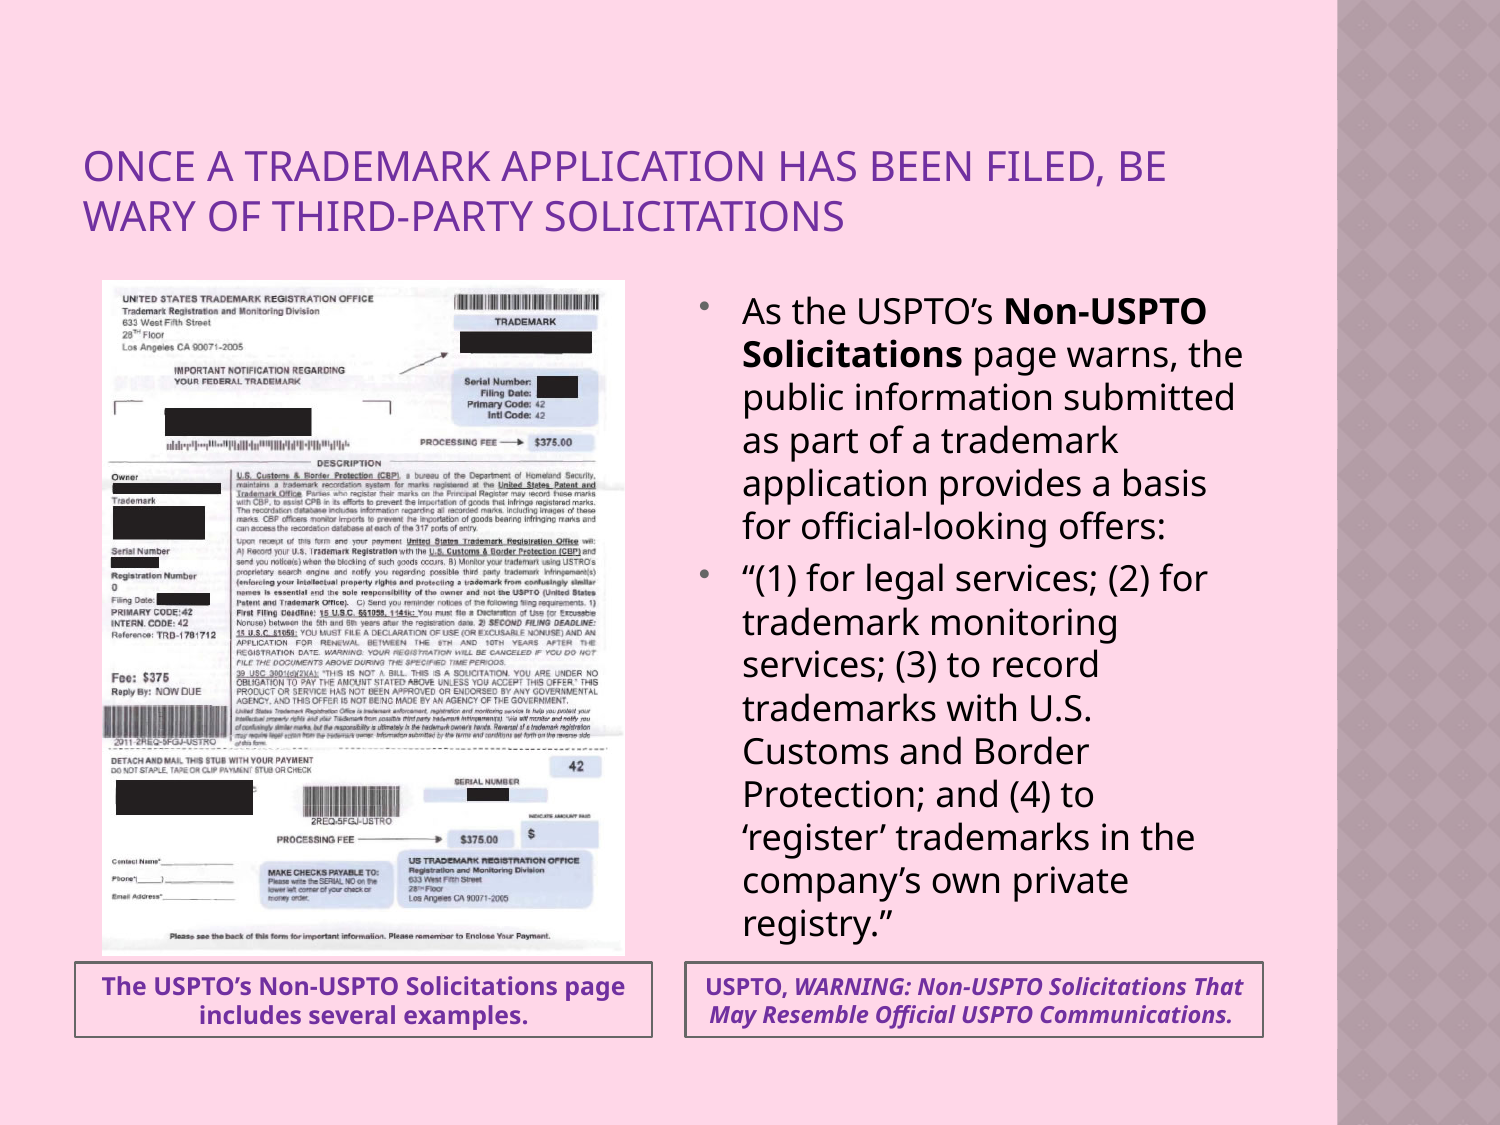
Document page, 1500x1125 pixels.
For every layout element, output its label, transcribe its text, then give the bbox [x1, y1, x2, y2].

title Once a trademark application has been filed, be wary of Third-Party Solicitations [75, 52, 1263, 240]
list USPTO, WARNING: Non-USPTO Solicitations That May Resemble Official USPTO Communications. [684, 961, 1264, 1038]
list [102, 280, 626, 957]
list As the USPTO’s Non-USPTO Solicitations page warns, the public information submitted as part of a trademark application provides a basis for official-looking offers: “(1) for legal services; (2) for trademark monitoring services; (3) to record trademarks with U.S. Customs and Border Protection; and (4) to ‘register’ trademarks in the company’s own private registry.” [685, 280, 1263, 956]
list The USPTO’s Non-USPTO Solicitations page includes several examples. [74, 961, 653, 1038]
